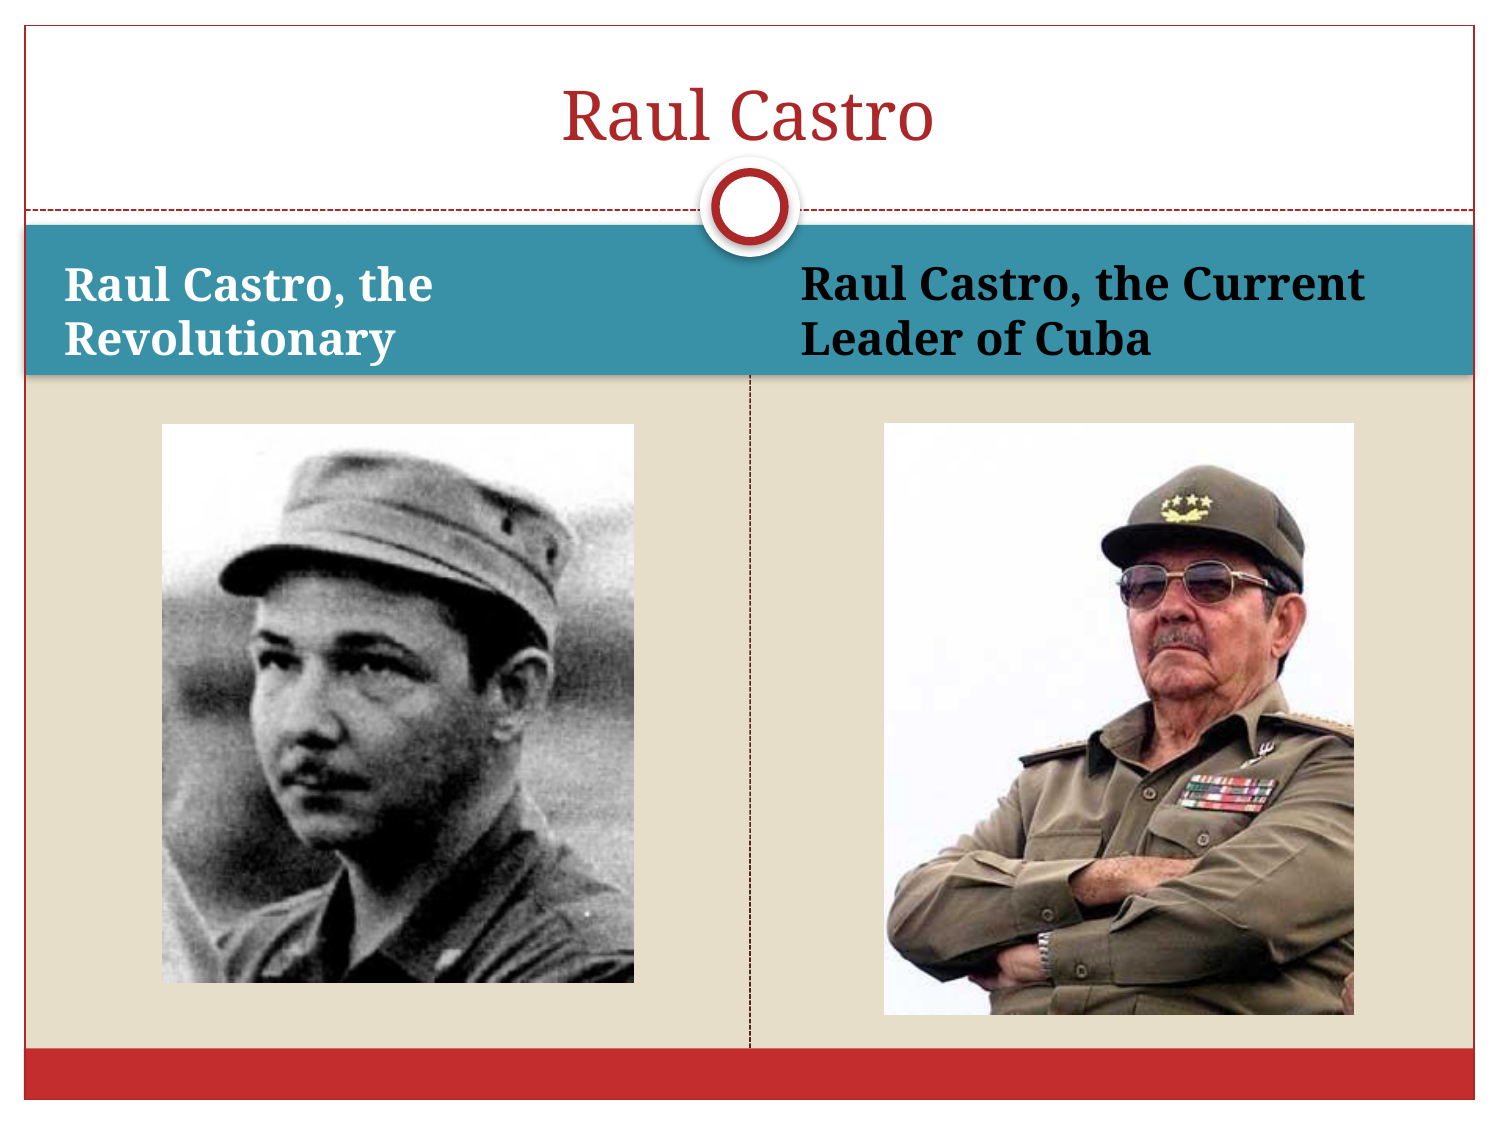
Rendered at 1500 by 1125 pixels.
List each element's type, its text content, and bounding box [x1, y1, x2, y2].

title Raul Castro [49, 37, 1450, 162]
list Raul Castro, the Revolutionary [48, 249, 714, 371]
list Raul Castro, the Current Leader of Cuba [785, 249, 1450, 371]
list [884, 423, 1354, 1015]
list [162, 424, 634, 984]
